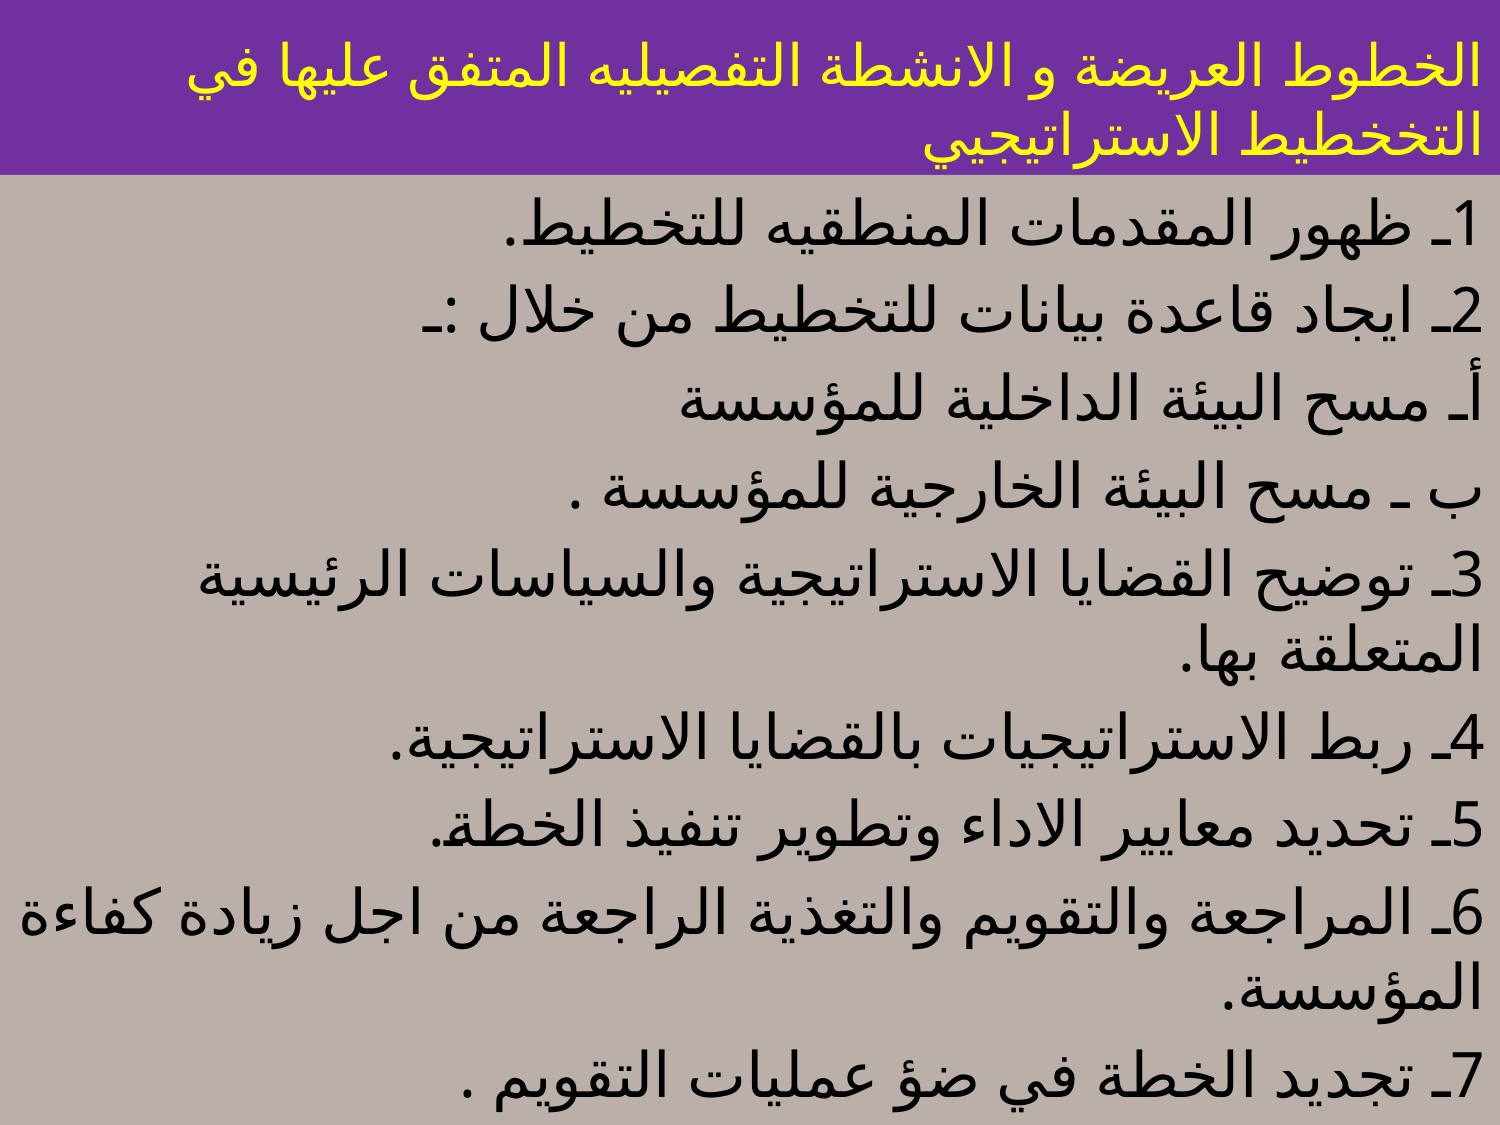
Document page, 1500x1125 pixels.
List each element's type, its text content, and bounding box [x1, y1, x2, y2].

title الخطوط العريضة و الانشطة التفصيليه المتفق عليها في التخخطيط الاستراتيجيي [0, 0, 1500, 174]
list 1ـ ظهور المقدمات المنطقيه للتخطيط. 2ـ ايجاد قاعدة بيانات للتخطيط من خلال :ـ أـ مسح البيئة الداخلية للمؤسسة ب ـ مسح البيئة الخارجية للمؤسسة . 3ـ توضيح القضايا الاستراتيجية والسياسات الرئيسية المتعلقة بها. 4ـ ربط الاستراتيجيات بالقضايا الاستراتيجية. 5ـ تحديد معايير الاداء وتطوير تنفيذ الخطة. 6ـ المراجعة والتقويم والتغذية الراجعة من اجل زيادة كفاءة المؤسسة. 7ـ تجديد الخطة في ضؤ عمليات التقويم . [0, 174, 1500, 1125]
